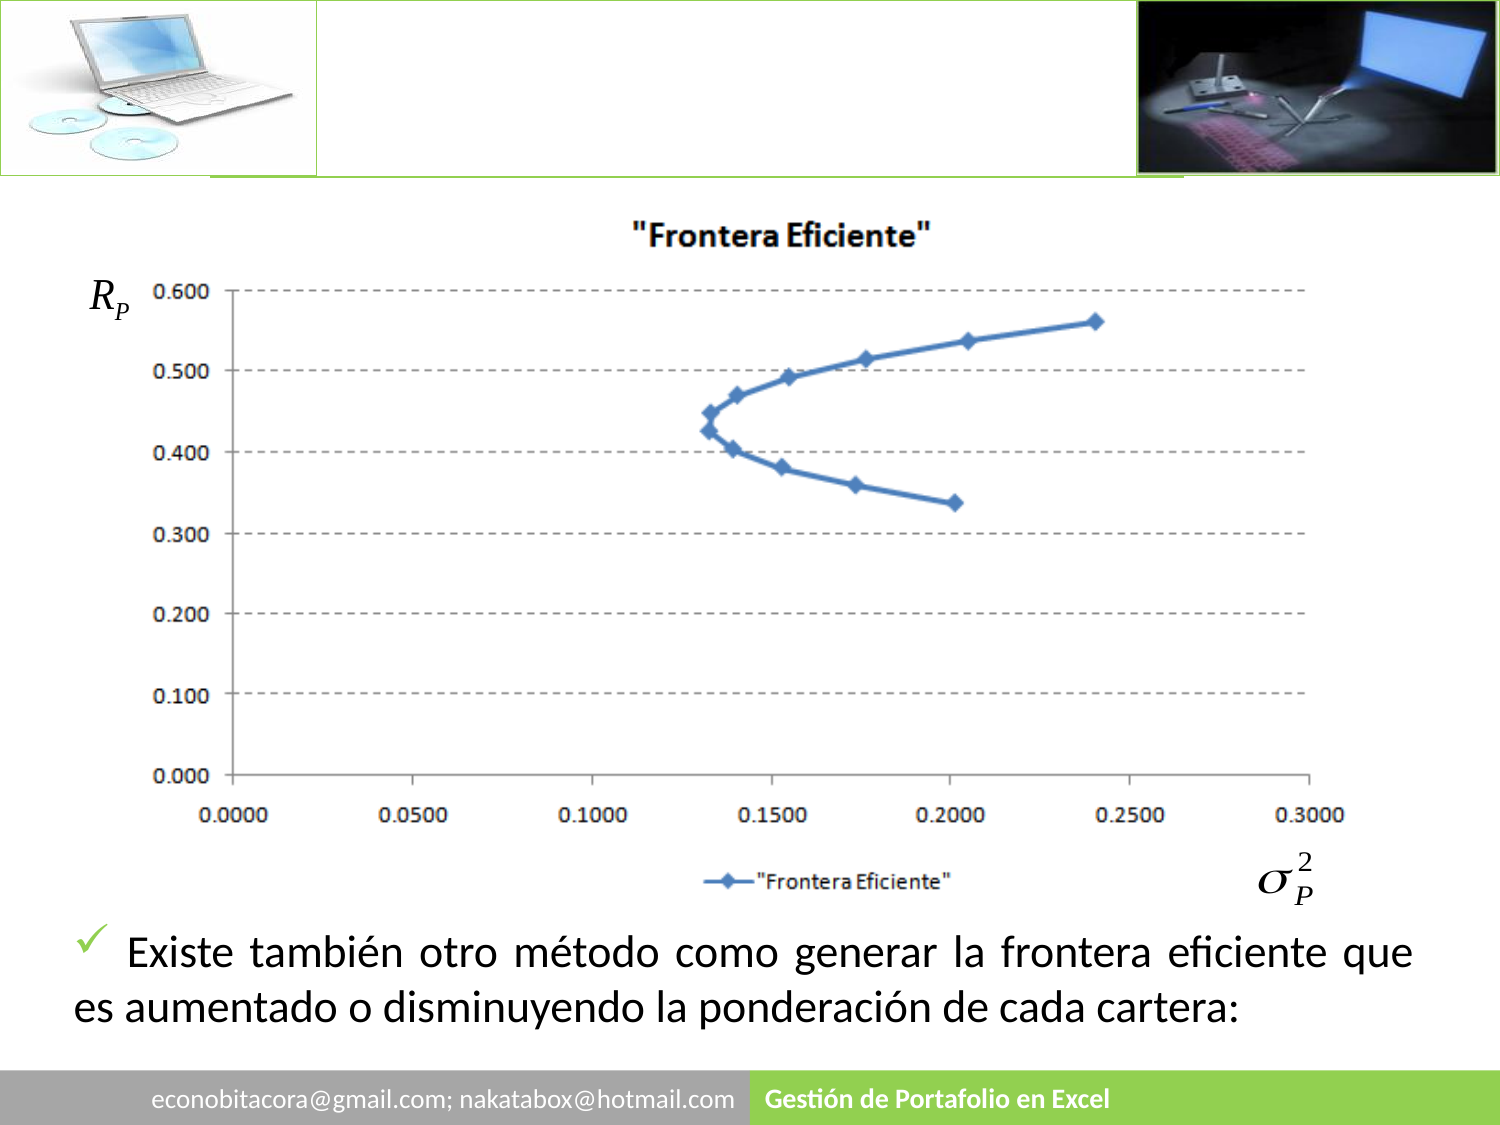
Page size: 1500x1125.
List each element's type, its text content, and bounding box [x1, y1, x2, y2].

text_box econobitacora@gmail.com; nakatabox@hotmail.com [0, 1070, 749, 1125]
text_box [1250, 840, 1323, 915]
picture [0, 0, 317, 177]
text_box [318, 0, 1134, 178]
picture [125, 198, 1395, 908]
picture [1136, 0, 1500, 177]
text_box Existe también otro método como generar la frontera eficiente que es aumentado o disminuyendo la ponderación de cada cartera: [58, 914, 1430, 1043]
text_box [81, 265, 138, 329]
text_box Gestión de Portafolio en Excel [749, 1070, 1500, 1125]
